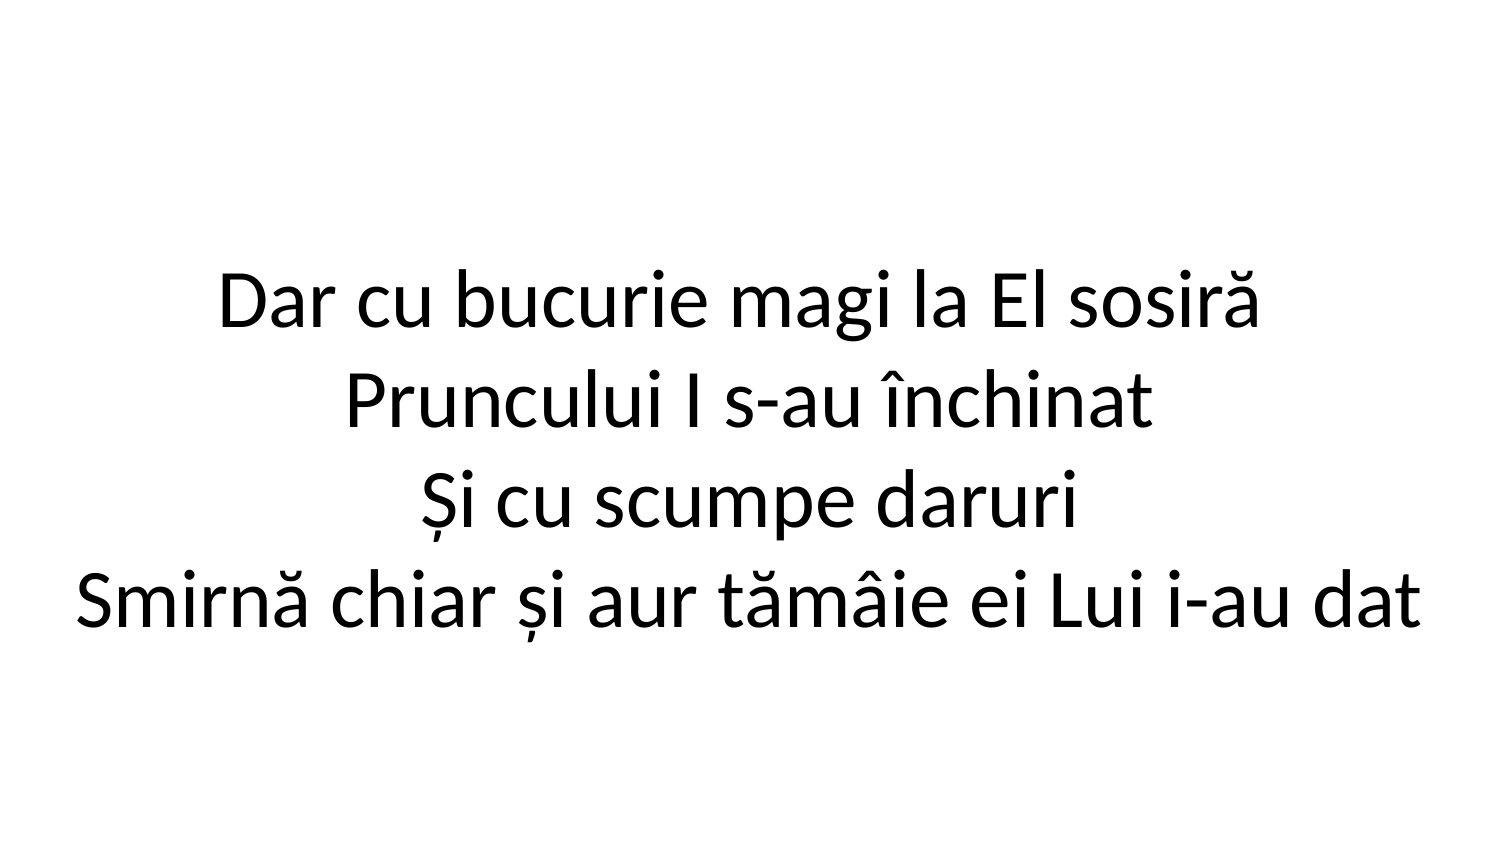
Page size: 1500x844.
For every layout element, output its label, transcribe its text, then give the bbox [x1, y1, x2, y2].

text_box Dar cu bucurie magi la El sosiră Pruncului I s-au închinat Și cu scumpe daruri Smirnă chiar și aur tămâie ei Lui i-au dat [60, 192, 1440, 652]
